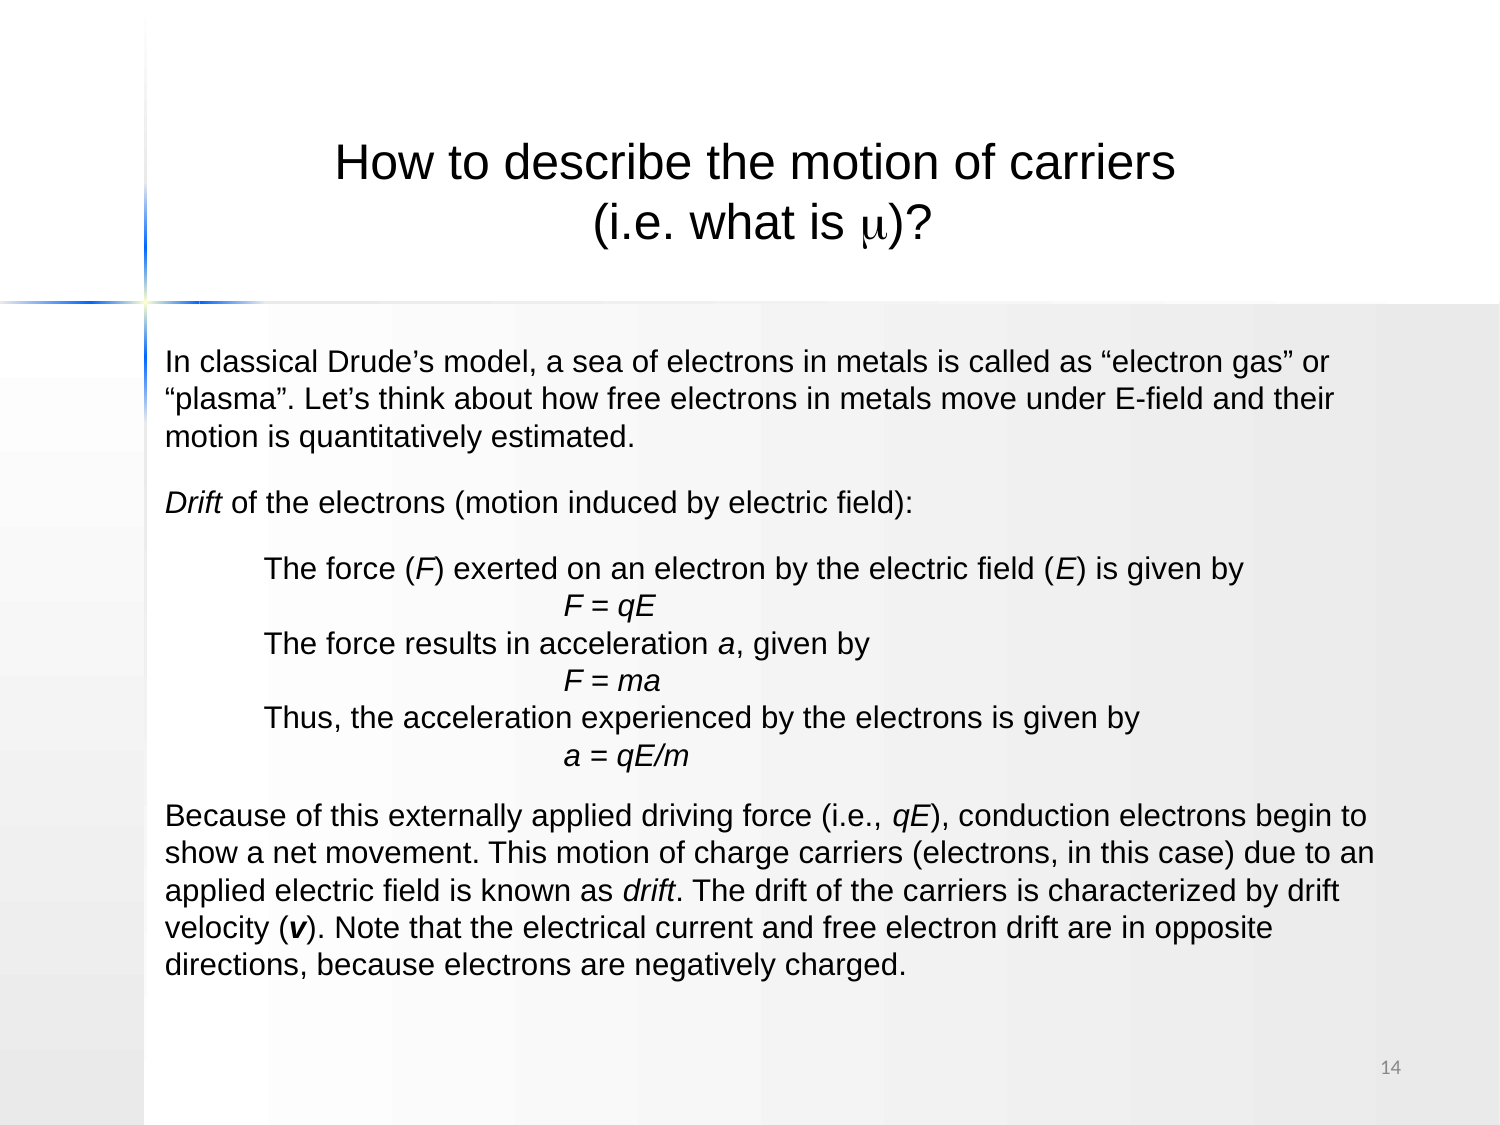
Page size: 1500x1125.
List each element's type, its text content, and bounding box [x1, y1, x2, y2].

text_box Because of this externally applied driving force (i.e., qE), conduction electrons begin to show a net movement. This motion of charge carriers (electrons, in this case) due to an applied electric field is known as drift. The drift of the carriers is characterized by drift velocity (v). Note that the electrical current and free electron drift are in opposite directions, because electrons are negatively charged. [149, 787, 1438, 990]
text_box How to describe the motion of carriers (i.e. what is )? [87, 137, 1438, 243]
text_box Drift of the electrons (motion induced by electric field): [149, 474, 1414, 528]
text_box In classical Drude’s model, a sea of electrons in metals is called as “electron gas” or “plasma”. Let’s think about how free electrons in metals move under E-field and their motion is quantitatively estimated. [150, 333, 1450, 461]
text_box The force (F) exerted on an electron by the electric field (E) is given by F = qE The force results in acceleration a, given by F = ma Thus, the acceleration experienced by the electrons is given by a = qE/m [248, 540, 1400, 780]
